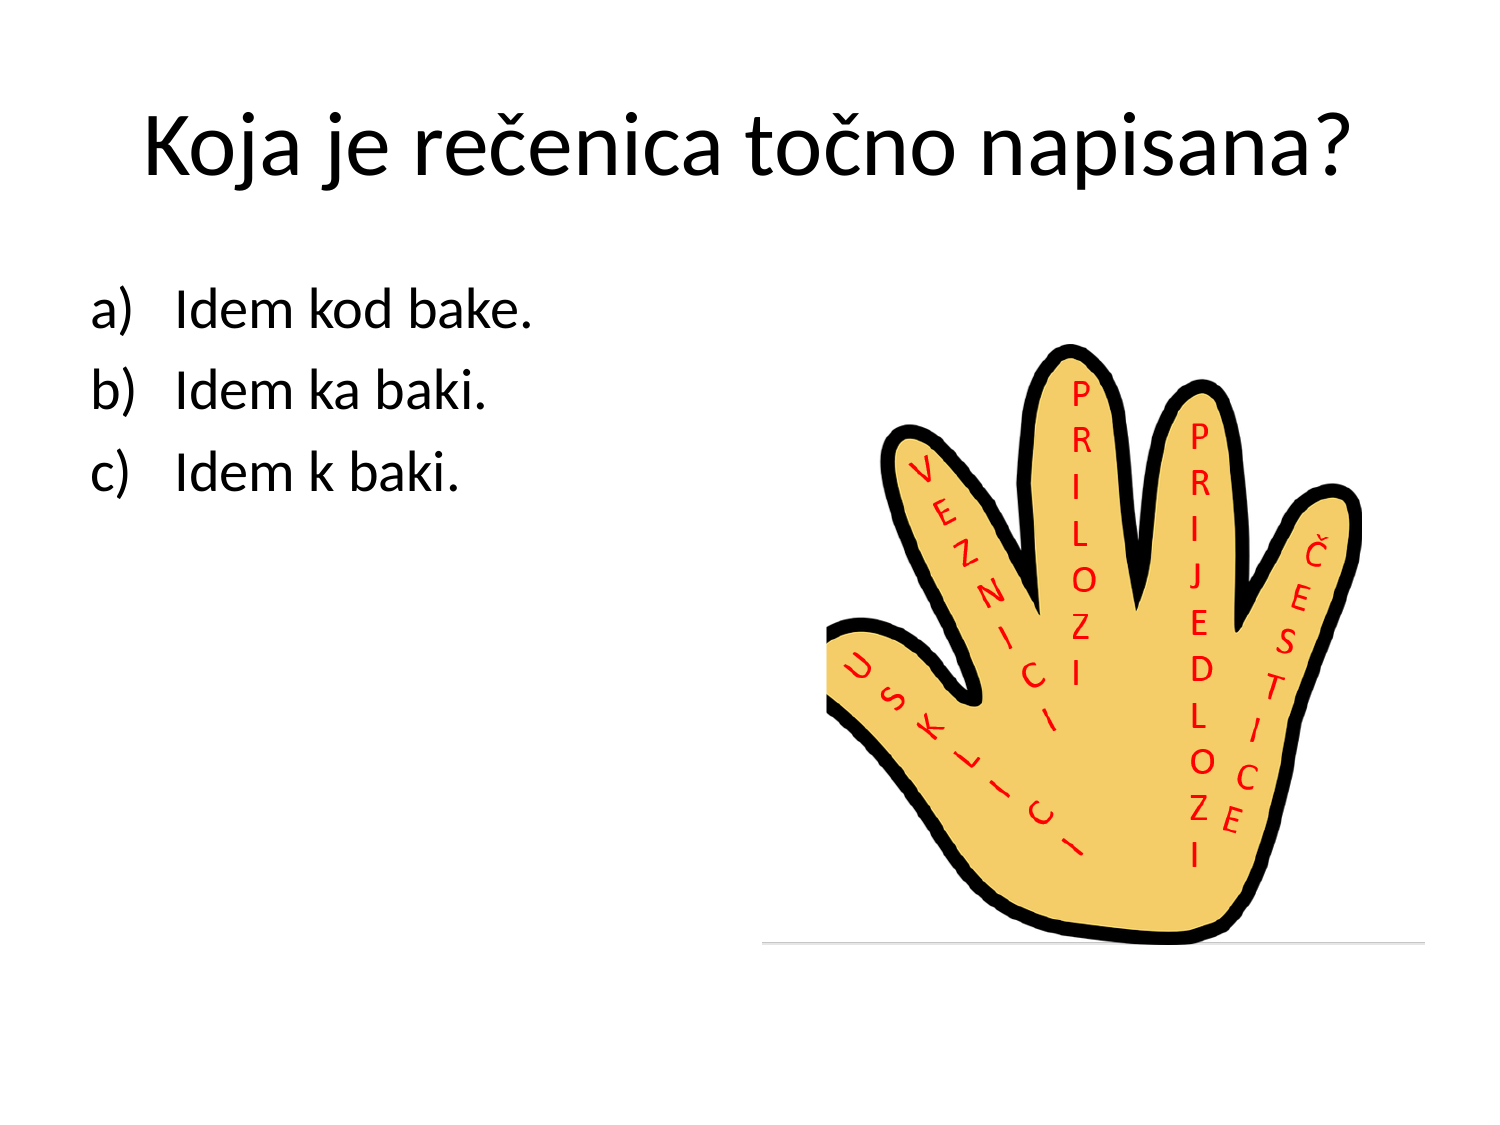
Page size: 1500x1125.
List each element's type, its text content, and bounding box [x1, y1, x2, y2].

list Idem kod bake. Idem ka baki. Idem k baki. [75, 262, 738, 1005]
title Koja je rečenica točno napisana? [75, 45, 1425, 233]
picture [762, 322, 1426, 946]
